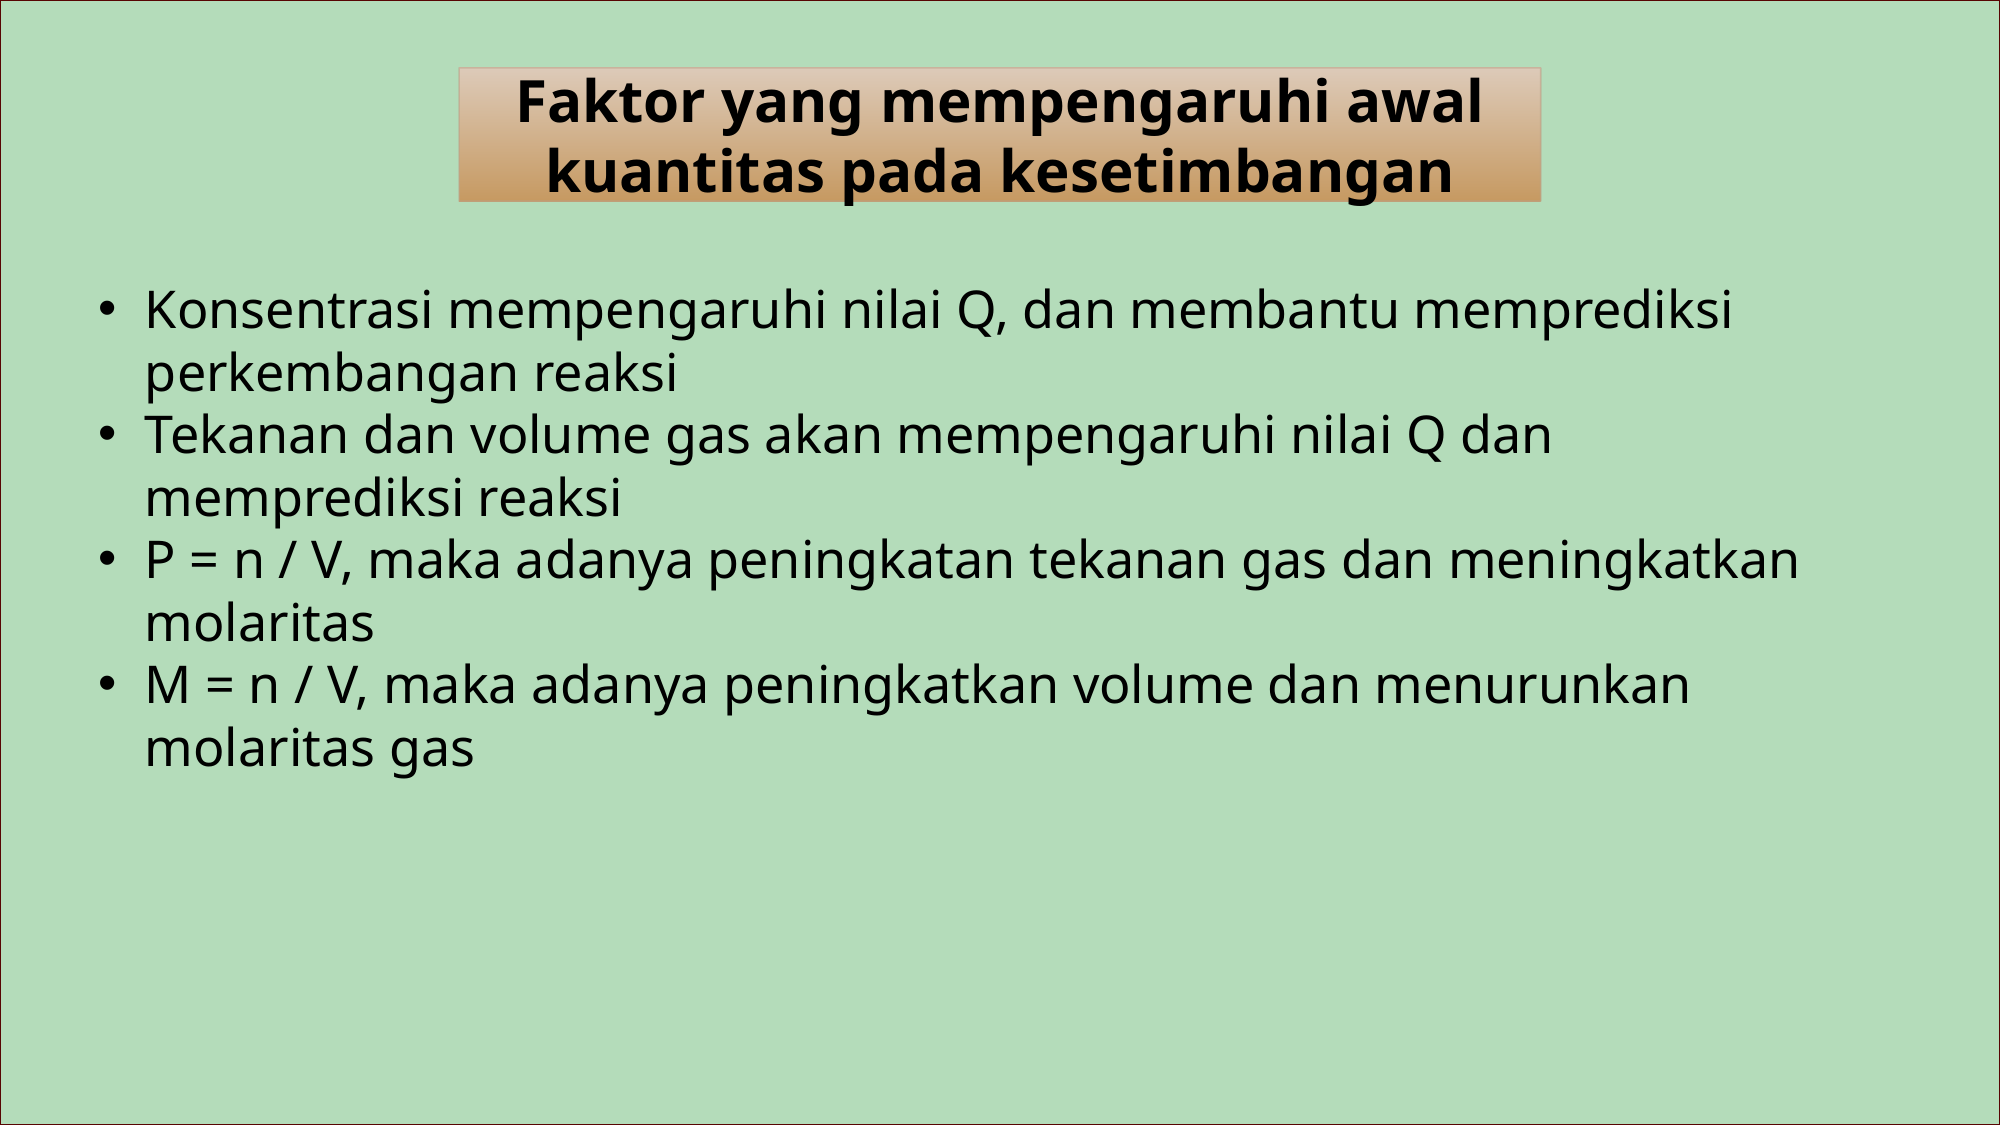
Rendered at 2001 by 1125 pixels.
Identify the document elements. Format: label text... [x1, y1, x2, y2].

text_box Konsentrasi mempengaruhi nilai Q, dan membantu memprediksi perkembangan reaksi Tekanan dan volume gas akan mempengaruhi nilai Q dan memprediksi reaksi P = n / V, maka adanya peningkatan tekanan gas dan meningkatkan molaritas M = n / V, maka adanya peningkatkan volume dan menurunkan molaritas gas [83, 269, 1836, 784]
text_box [0, 0, 2000, 1125]
text_box Faktor yang mempengaruhi awal kuantitas pada kesetimbangan [458, 67, 1542, 202]
